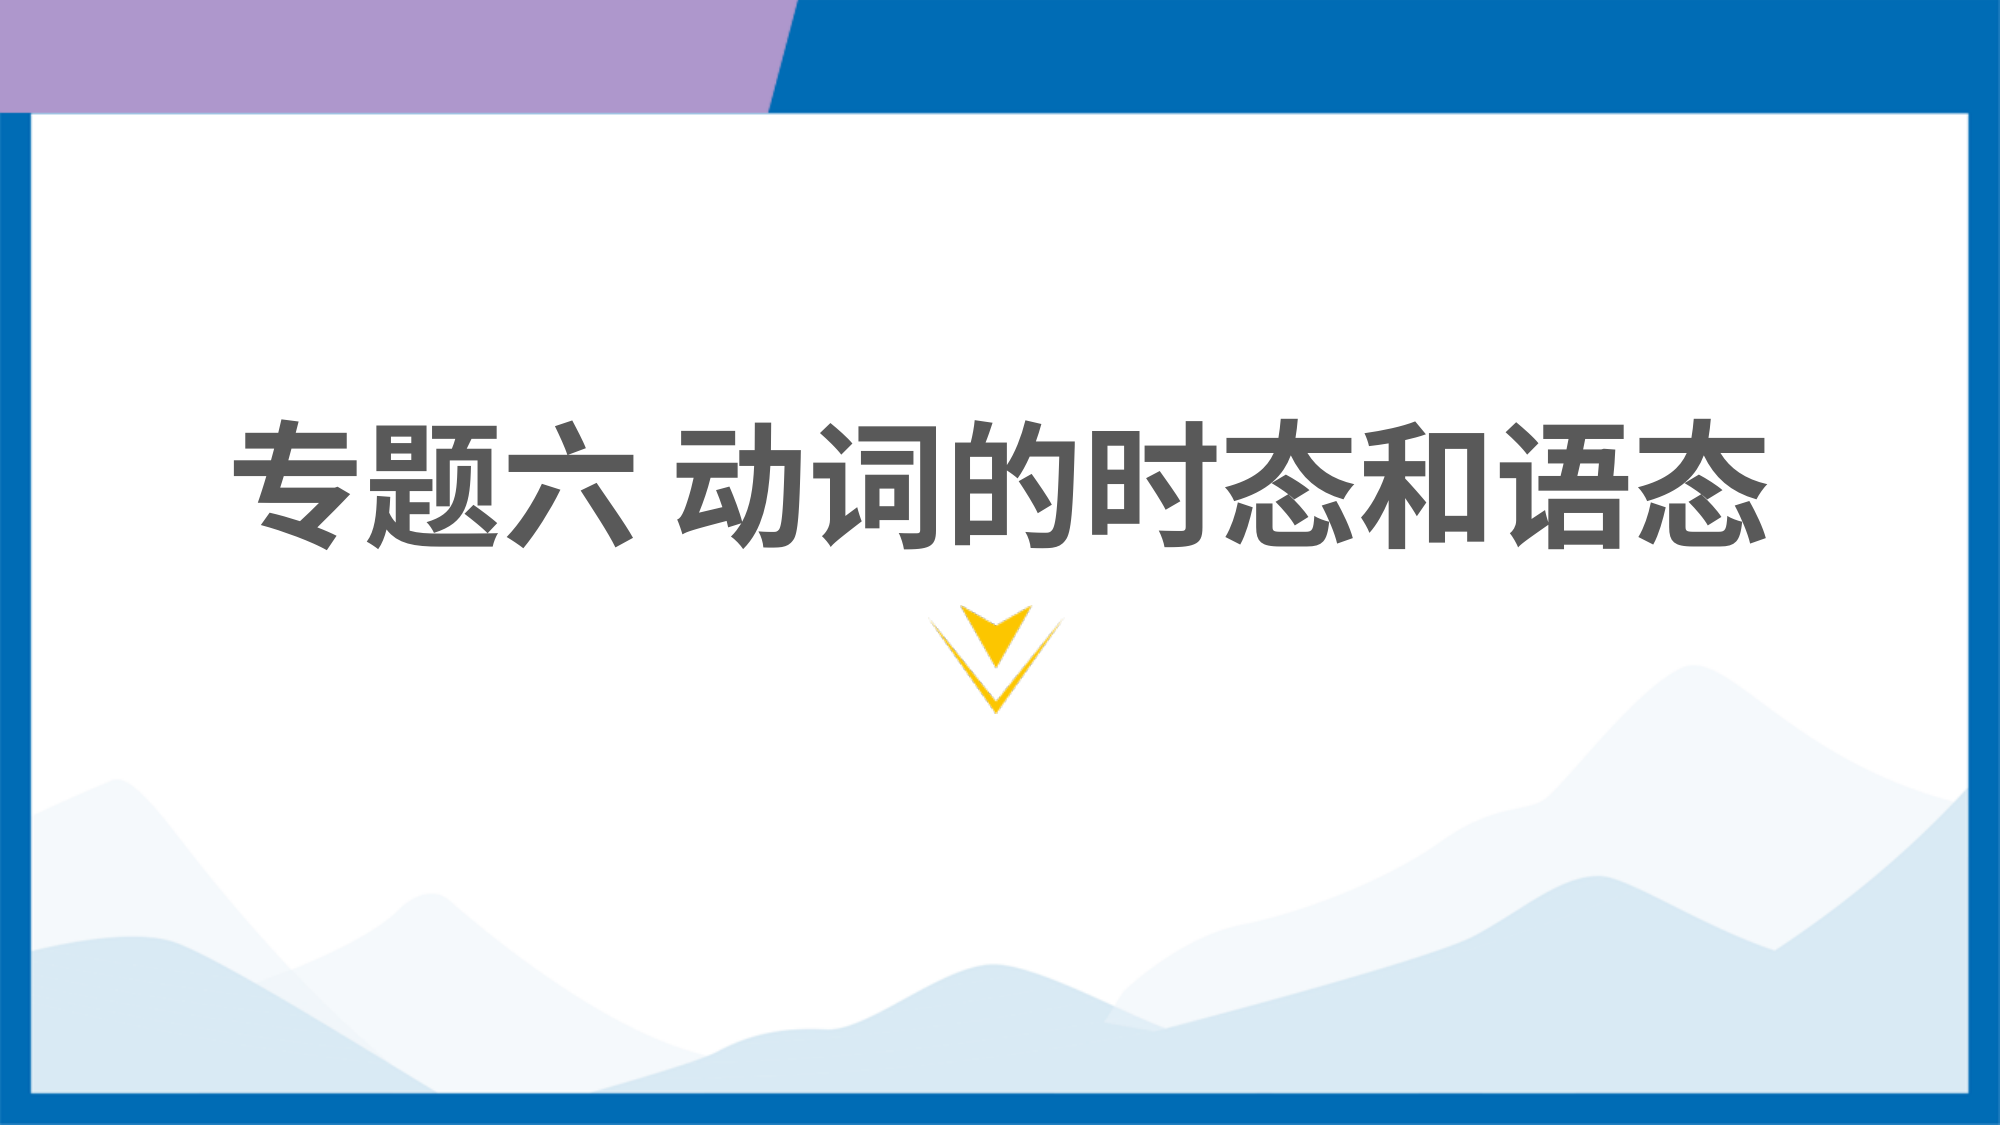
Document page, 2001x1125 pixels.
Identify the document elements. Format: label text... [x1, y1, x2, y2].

picture [0, 0, 2000, 1125]
text_box 专题六 动词的时态和语态 [35, 383, 1962, 566]
